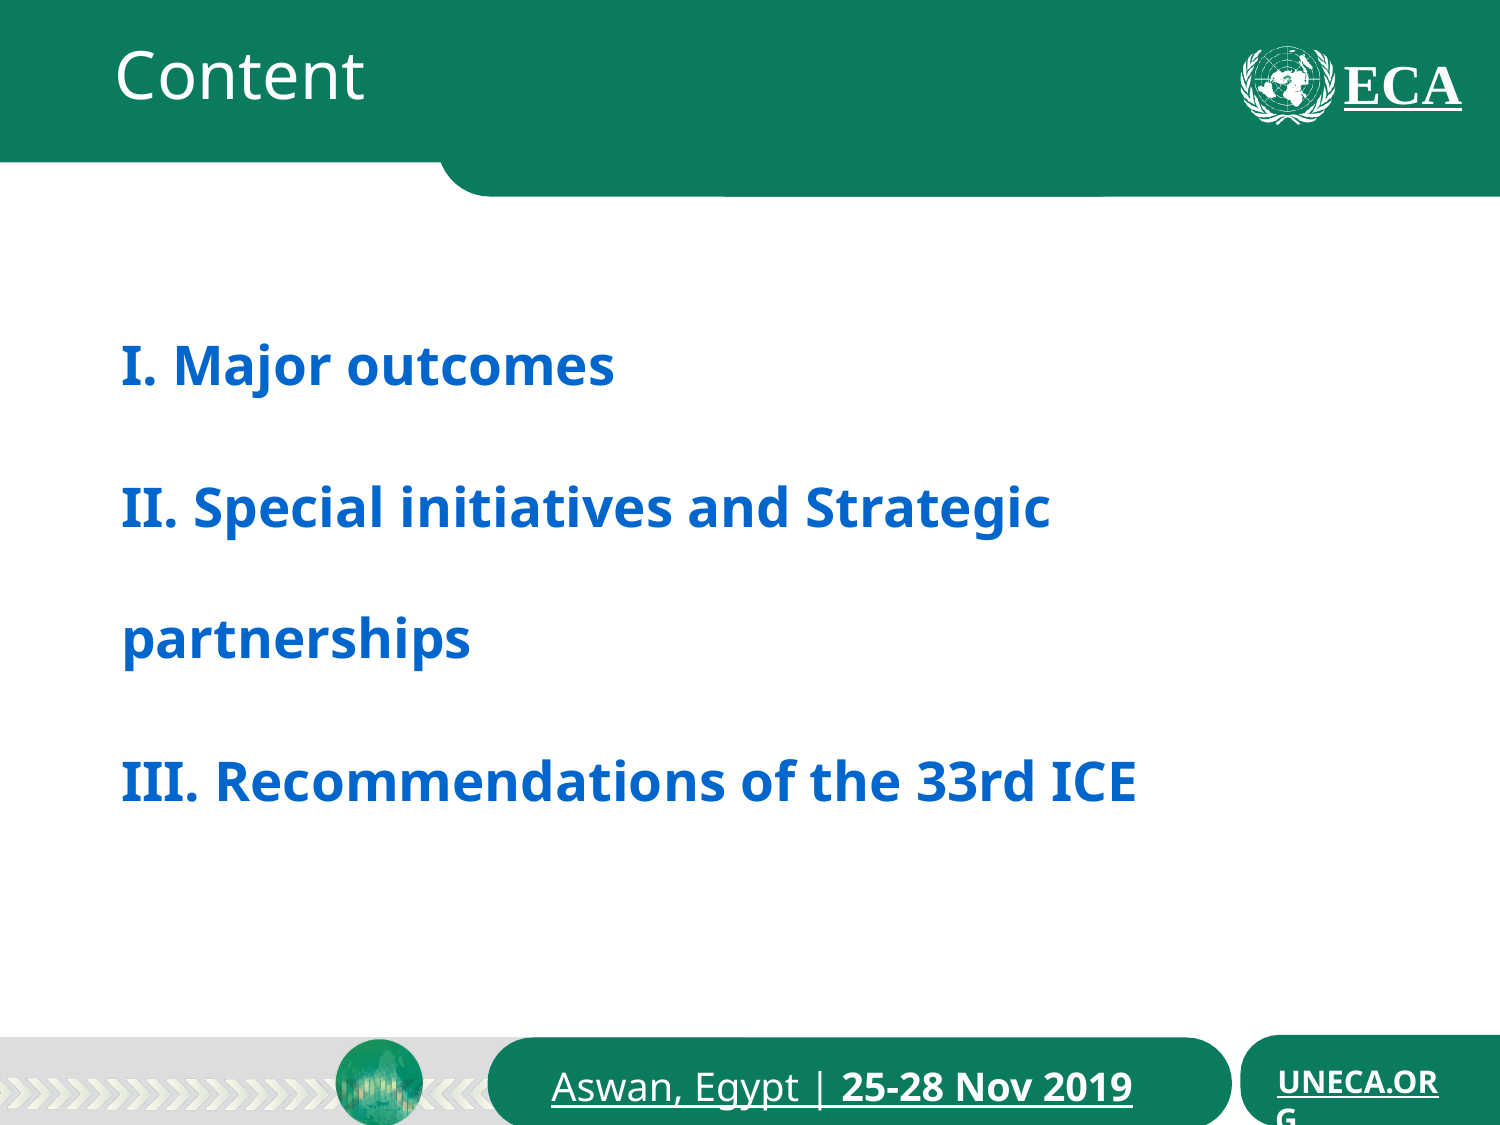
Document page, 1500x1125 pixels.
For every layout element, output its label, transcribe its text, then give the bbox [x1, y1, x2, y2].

picture [0, 1037, 526, 1125]
list I. Major outcomes II. Special initiatives and Strategic partnerships III. Recommendations of the 33rd ICE [99, 257, 1400, 825]
list Content [99, 24, 1425, 143]
